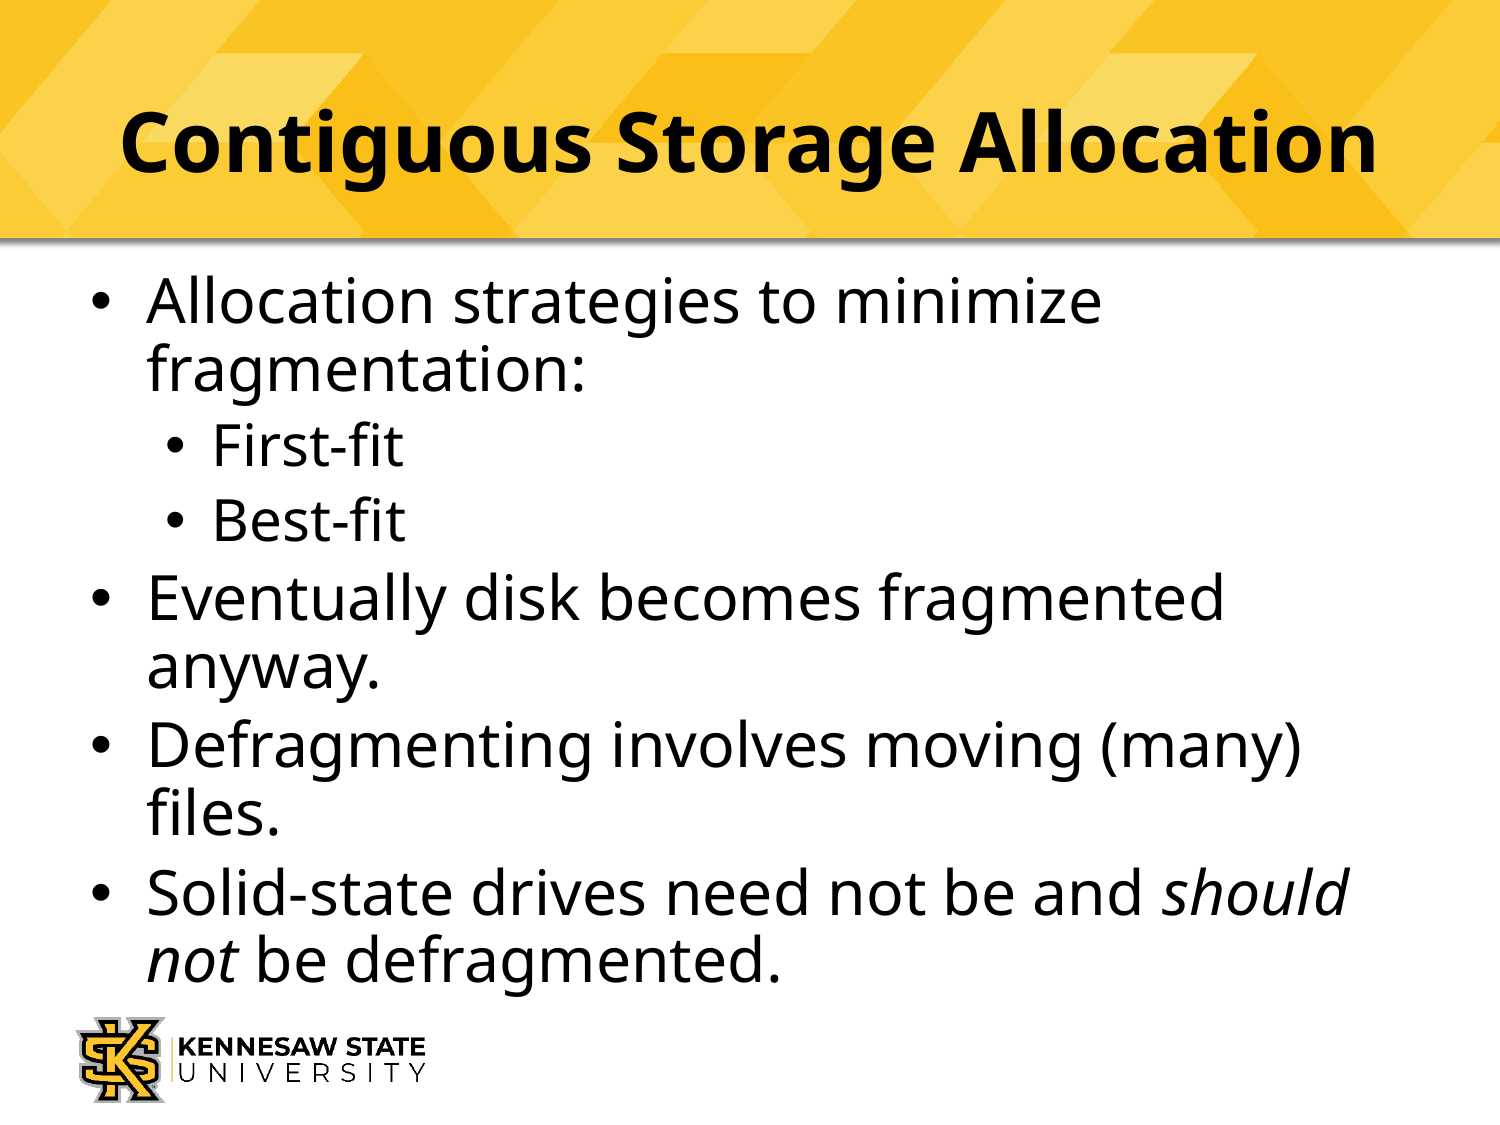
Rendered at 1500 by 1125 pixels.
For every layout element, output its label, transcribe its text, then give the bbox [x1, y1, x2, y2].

picture [0, 0, 1500, 251]
list Allocation strategies to minimize fragmentation: First-fit Best-fit Eventually disk becomes fragmented anyway. Defragmenting involves moving (many) files. Solid-state drives need not be and should not be defragmented. [75, 262, 1425, 1005]
title Contiguous Storage Allocation [75, 45, 1425, 233]
picture [75, 1017, 425, 1103]
